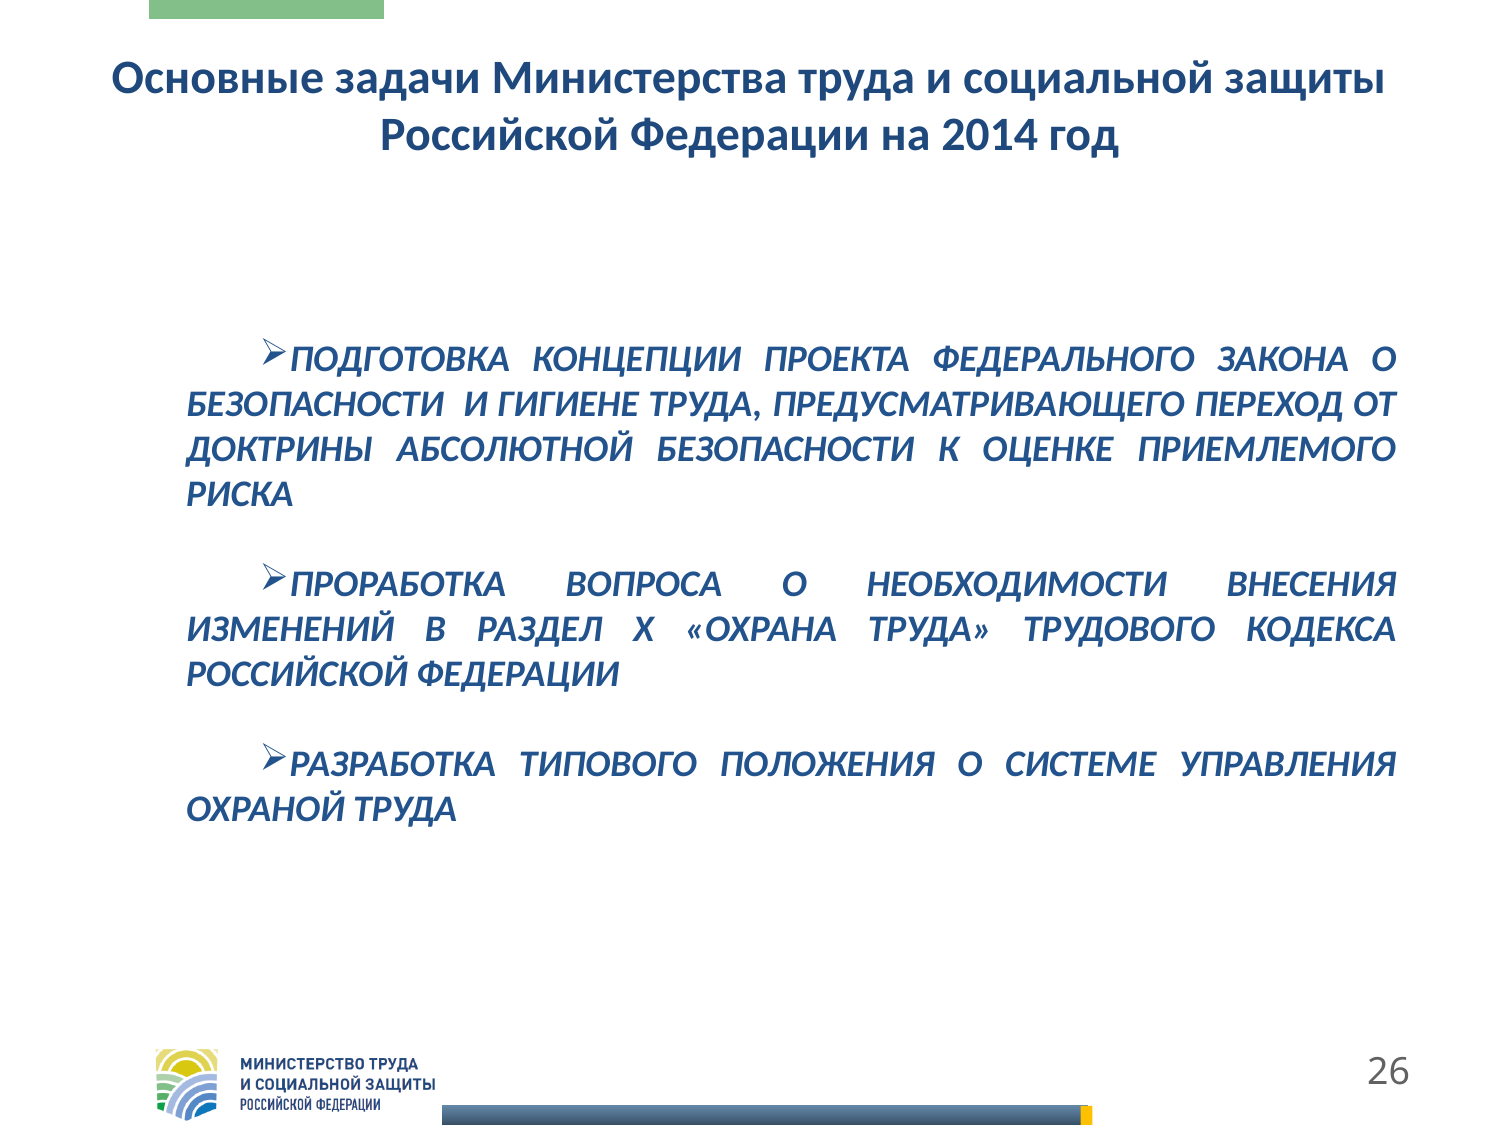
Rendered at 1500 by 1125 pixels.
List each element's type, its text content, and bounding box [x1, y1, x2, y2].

text_box ПОДГОТОВКА КОНЦЕПЦИИ ПРОЕКТА ФЕДЕРАЛЬНОГО ЗАКОНА О БЕЗОПАСНОСТИ И ГИГИЕНЕ ТРУДА, ПРЕДУСМАТРИВАЮЩЕГО ПЕРЕХОД ОТ ДОКТРИНЫ АБСОЛЮТНОЙ БЕЗОПАСНОСТИ К ОЦЕНКЕ ПРИЕМЛЕМОГО РИСКА ПРОРАБОТКА ВОПРОСА О НЕОБХОДИМОСТИ ВНЕСЕНИЯ ИЗМЕНЕНИЙ В РАЗДЕЛ x «ОХРАНА ТРУДА» ТРУДОВОГО КОДЕКСА РОССИЙСКОЙ ФЕДЕРАЦИИ Разработка типового положения о системе управления охраной труда [135, 282, 1412, 882]
picture [149, 0, 385, 19]
text_box [1079, 1104, 1094, 1125]
title Основные задачи Министерства труда и социальной защиты Российской Федерации на 2014 год [40, 44, 1460, 162]
text_box [448, 1105, 1079, 1125]
slide_number 26 [1074, 1042, 1425, 1103]
picture [147, 1043, 444, 1125]
